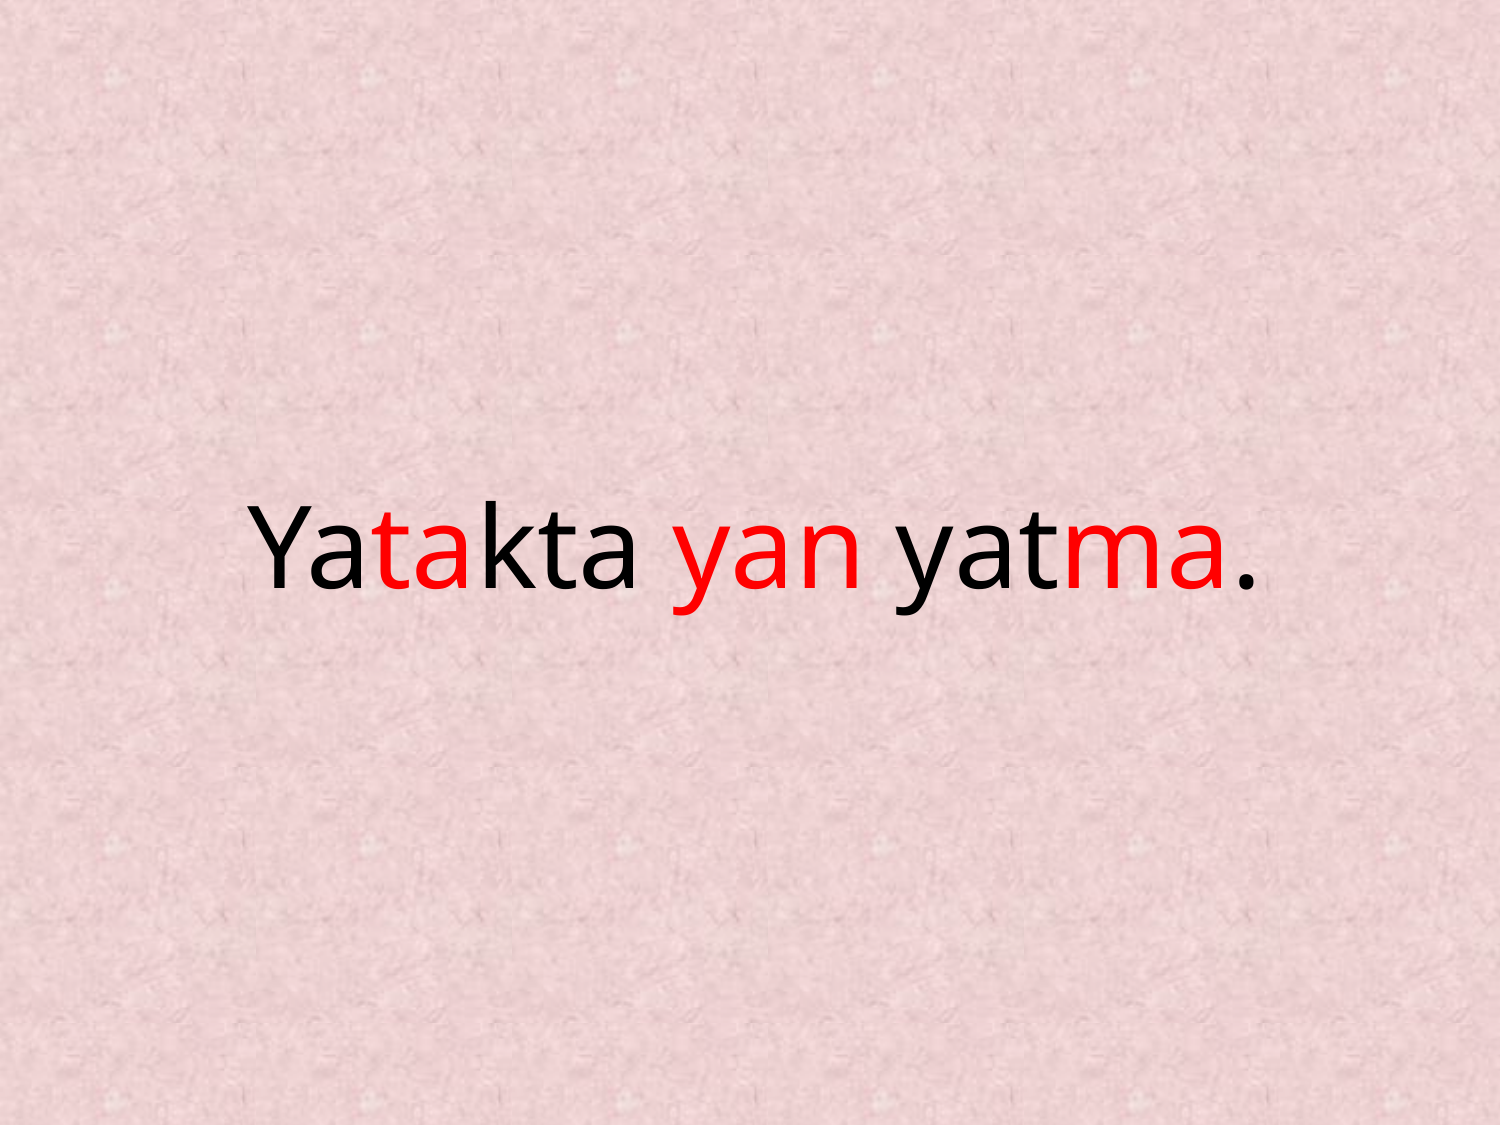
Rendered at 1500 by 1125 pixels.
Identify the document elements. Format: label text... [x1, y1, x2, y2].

title Yatakta yan yatma. [117, 421, 1393, 663]
